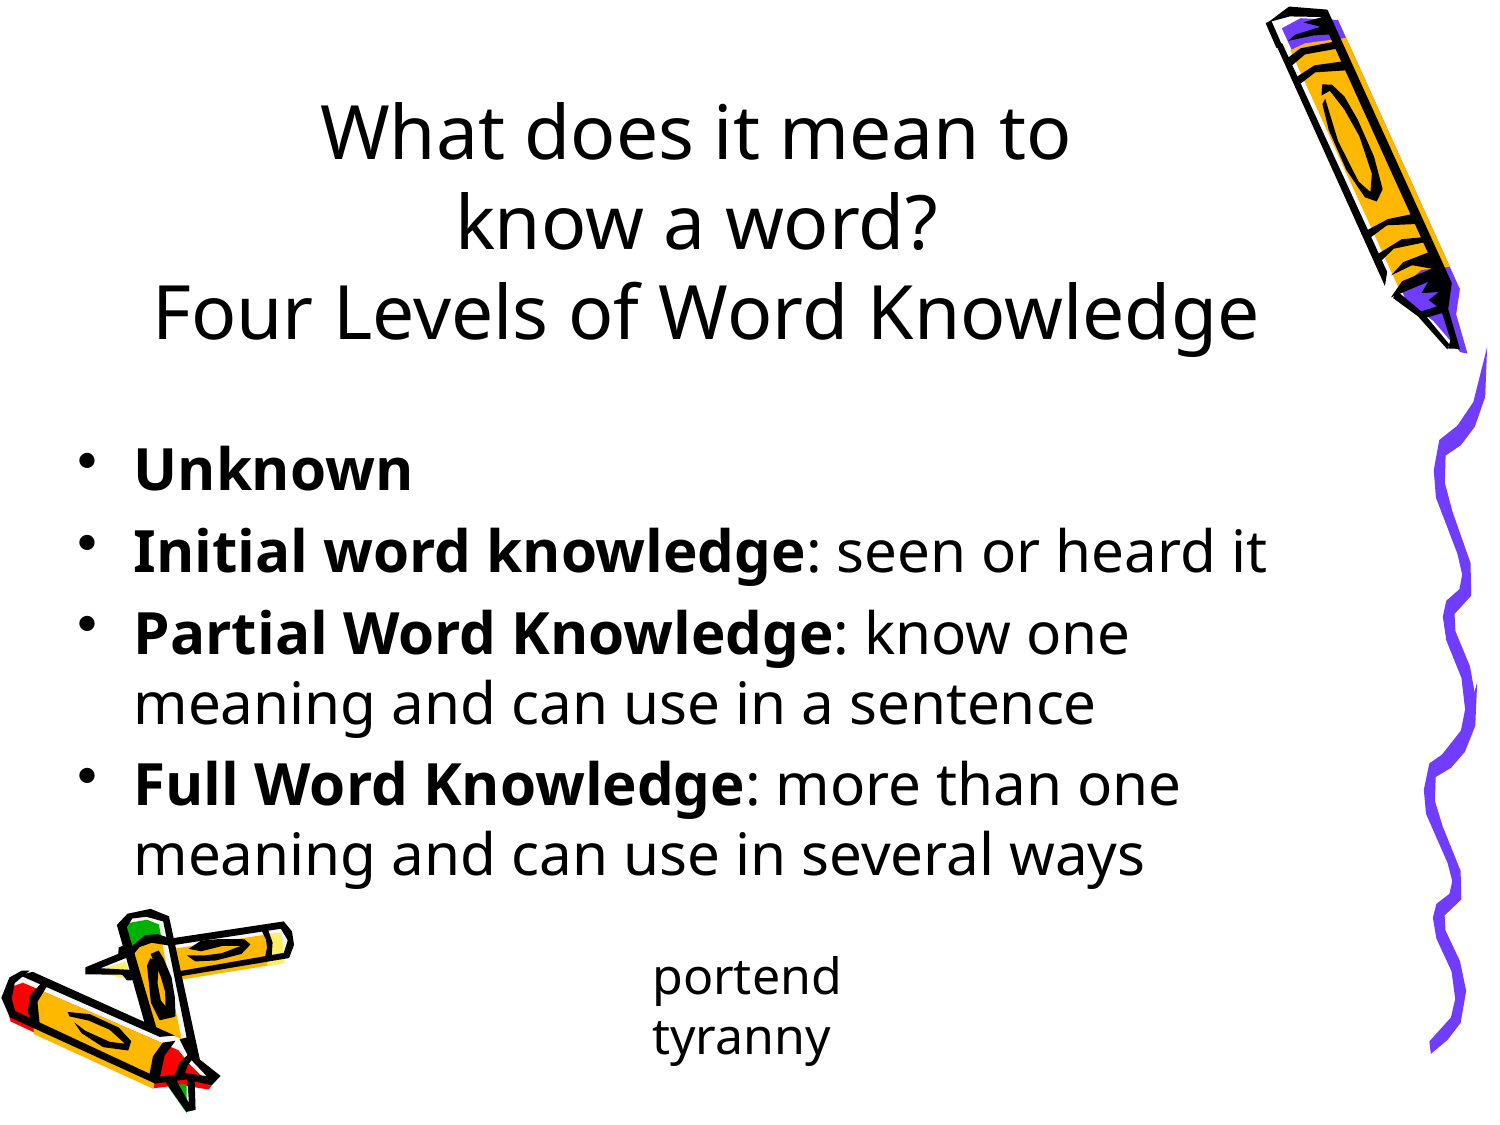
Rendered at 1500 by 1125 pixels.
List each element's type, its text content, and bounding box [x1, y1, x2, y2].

text_box portend tyranny [637, 937, 1000, 1073]
title What does it mean to know a word? Four Levels of Word Knowledge [124, 99, 1288, 363]
list Unknown Initial word knowledge: seen or heard it Partial Word Knowledge: know one meaning and can use in a sentence Full Word Knowledge: more than one meaning and can use in several ways [62, 424, 1388, 963]
